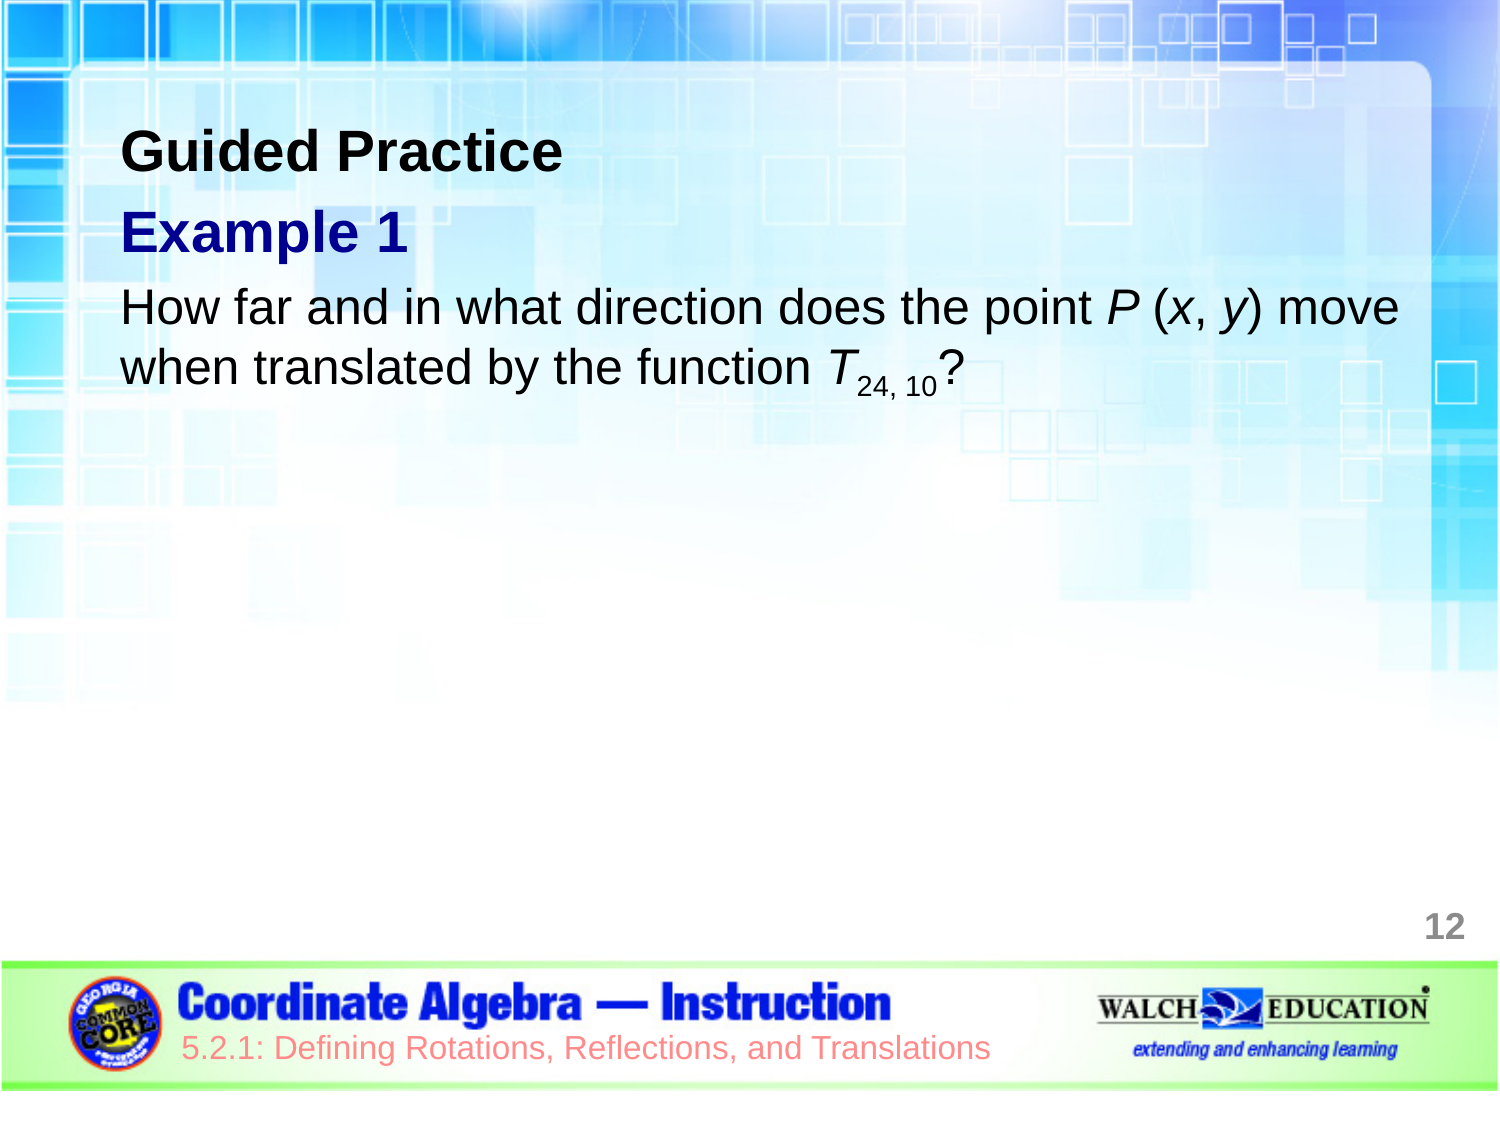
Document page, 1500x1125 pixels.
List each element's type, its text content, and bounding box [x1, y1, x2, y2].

footer 5.2.1: Defining Rotations, Reflections, and Translations [166, 1024, 1080, 1069]
picture [1, 0, 1500, 1091]
subtitle Guided Practice Example 1 How far and in what direction does the point P (x, y) move when translated by the function T24, 10? [105, 105, 1428, 925]
slide_number 12 [1361, 901, 1481, 949]
